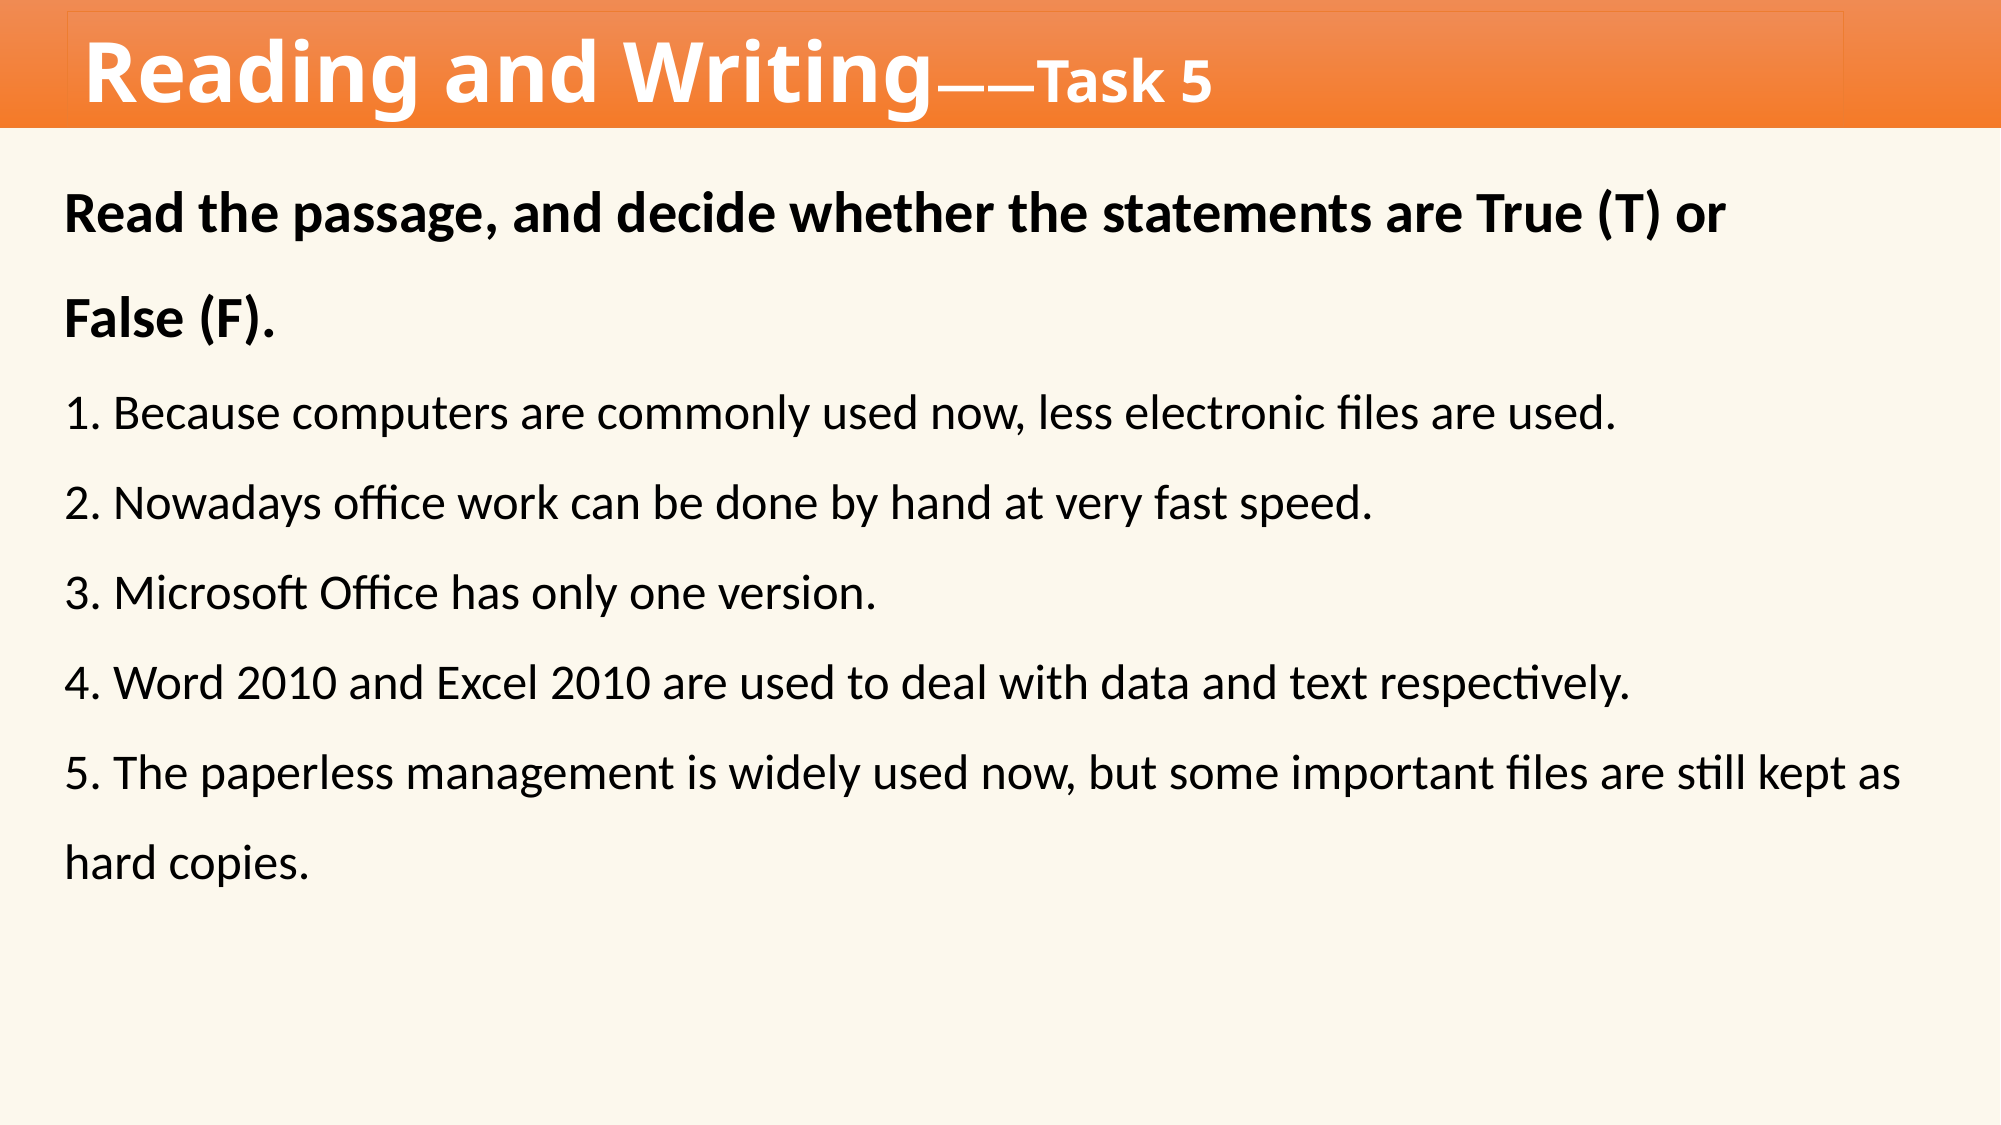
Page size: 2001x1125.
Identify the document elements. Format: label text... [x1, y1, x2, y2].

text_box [0, 0, 2000, 128]
text_box Read the passage, and decide whether the statements are True (T) or False (F). 1. Because computers are commonly used now, less electronic files are used. 2. Nowadays office work can be done by hand at very fast speed. 3. Microsoft Office has only one version. 4. Word 2010 and Excel 2010 are used to deal with data and text respectively. 5. The paperless management is widely used now, but some important files are still kept as hard copies. [49, 131, 1932, 897]
